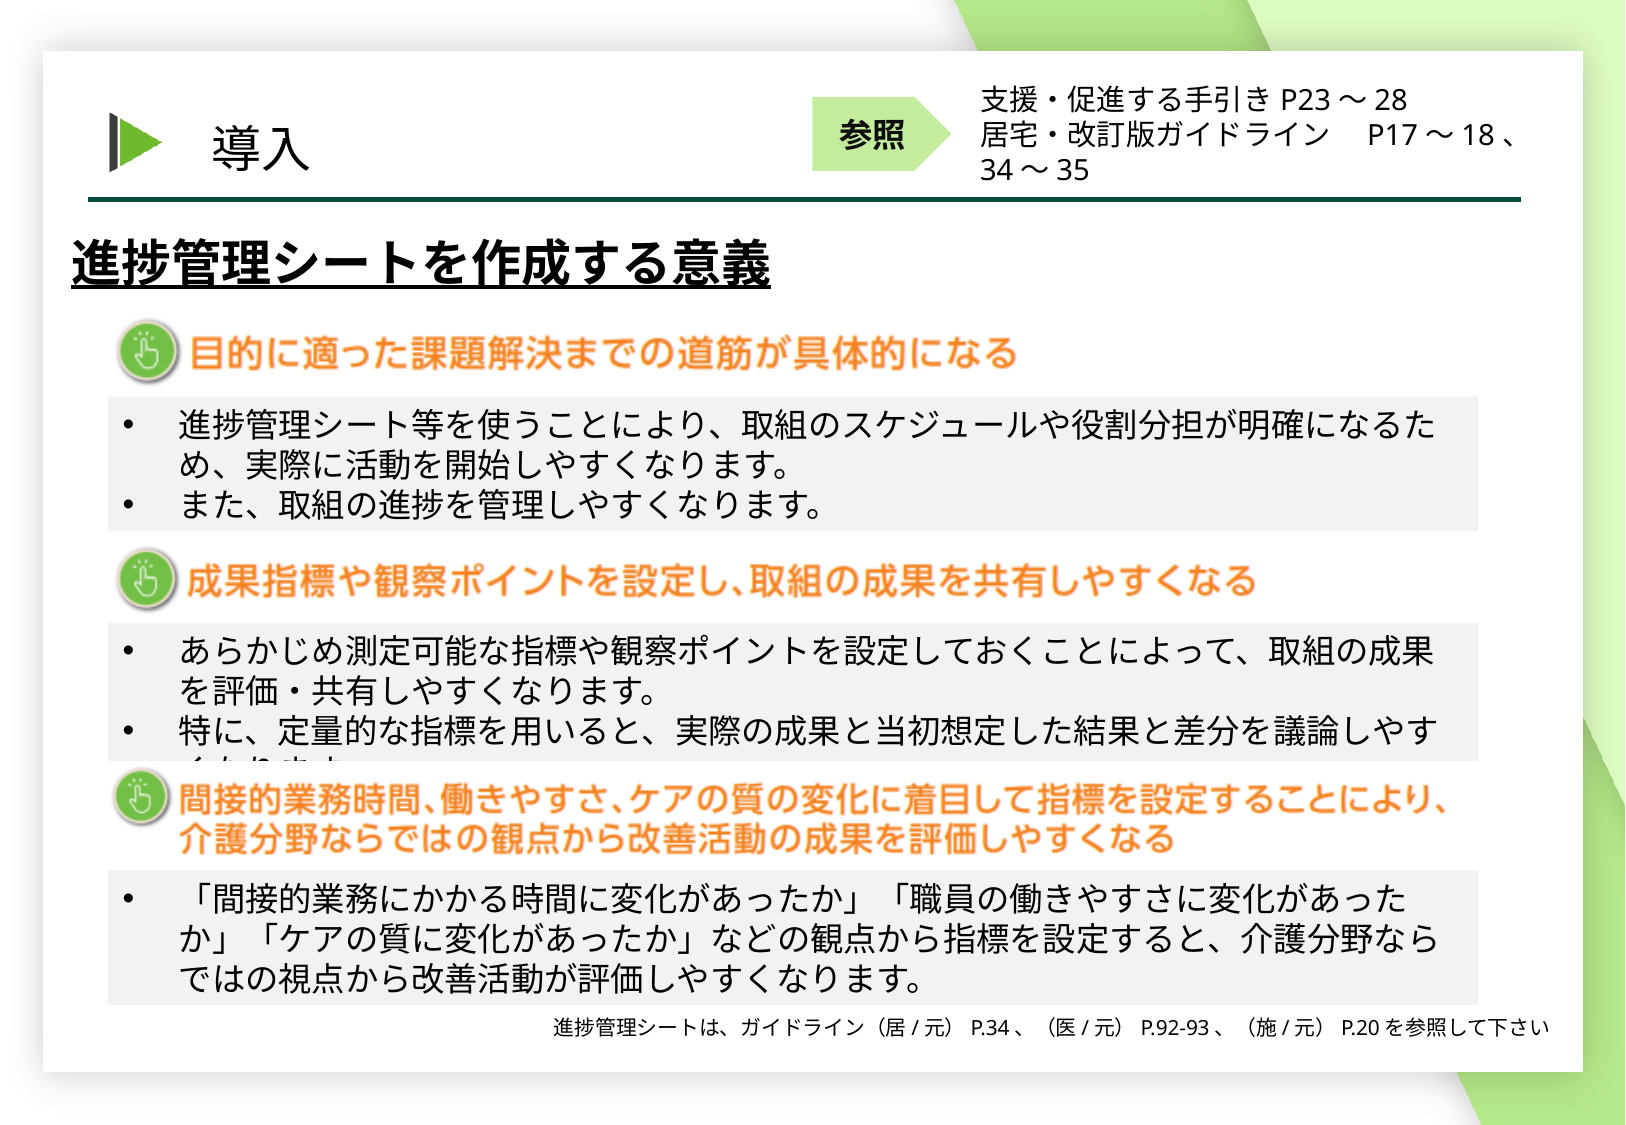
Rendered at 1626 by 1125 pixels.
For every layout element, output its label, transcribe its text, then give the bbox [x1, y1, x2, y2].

picture [0, 0, 1625, 1125]
text_box 「間接的業務にかかる時間に変化があったか」「職員の働きやすさに変化があったか」「ケアの質に変化があったか」などの観点から指標を設定すると、介護分野ならではの視点から改善活動が評価しやすくなります。 [107, 870, 1479, 1005]
text_box 進捗管理シートは、ガイドライン（居/元）P.34、（医/元）P.92-93、（施/元）P.20を参照して下さい [365, 1006, 1565, 1047]
text_box 進捗管理シート等を使うことにより、取組のスケジュールや役割分担が明確になるため、実際に活動を開始しやすくなります。 また、取組の進捗を管理しやすくなります。 [107, 396, 1479, 532]
text_box あらかじめ測定可能な指標や観察ポイントを設定しておくことによって、取組の成果を評価・共有しやすくなります。 特に、定量的な指標を用いると、実際の成果と当初想定した結果と差分を議論しやすくなります。 [107, 622, 1479, 761]
text_box 進捗管理シートを作成する意義 [56, 224, 787, 299]
list 支援・促進する手引き P23～28 居宅・改訂版ガイドライン P17～18、34～35 [965, 96, 1560, 171]
